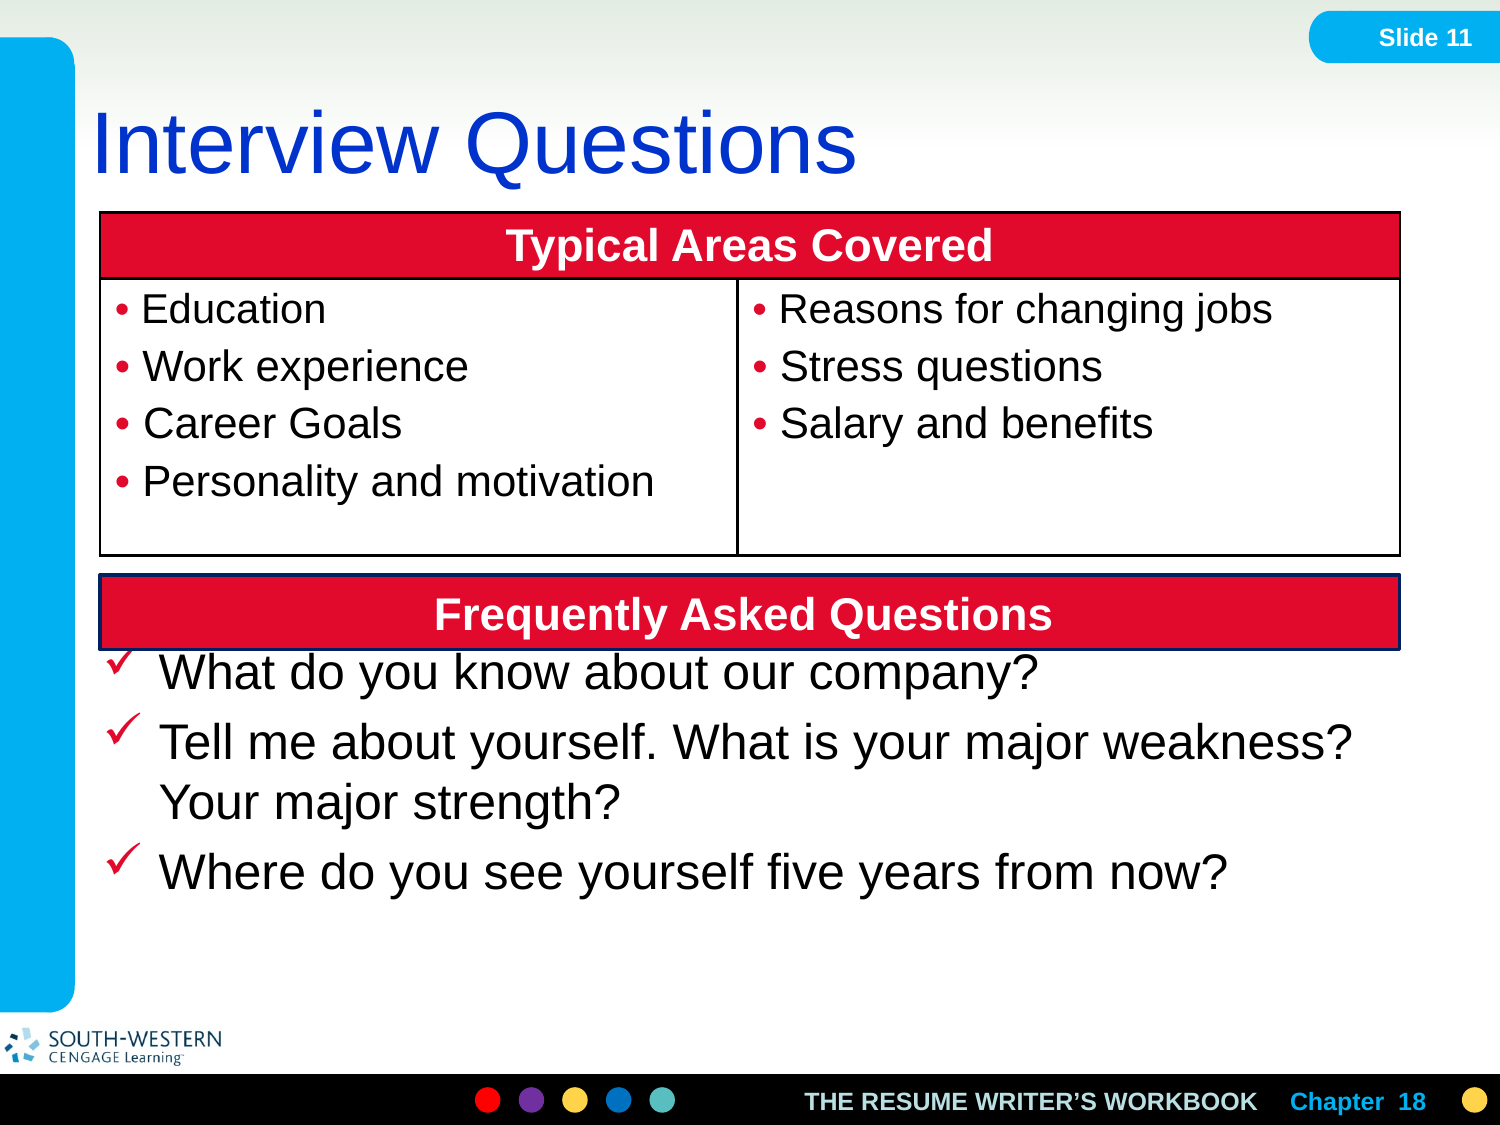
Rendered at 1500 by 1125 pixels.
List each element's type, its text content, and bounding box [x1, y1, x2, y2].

picture [0, 1022, 225, 1073]
table_cell Education Work experience Career Goals Personality and motivation [101, 280, 736, 554]
list What do you know about our company? Tell me about yourself. What is your major weakness? Your major strength? Where do you see yourself five years from now? [87, 224, 1438, 976]
table_header Typical Areas Covered [101, 214, 1399, 277]
slide_number Slide 11 [1312, 13, 1488, 93]
title Interview Questions [74, 44, 1426, 233]
footer Chapter 18 [1274, 1075, 1476, 1125]
table_cell Reasons for changing jobs Stress questions Salary and benefits [739, 280, 1399, 554]
text_box Frequently Asked Questions [98, 573, 1402, 652]
